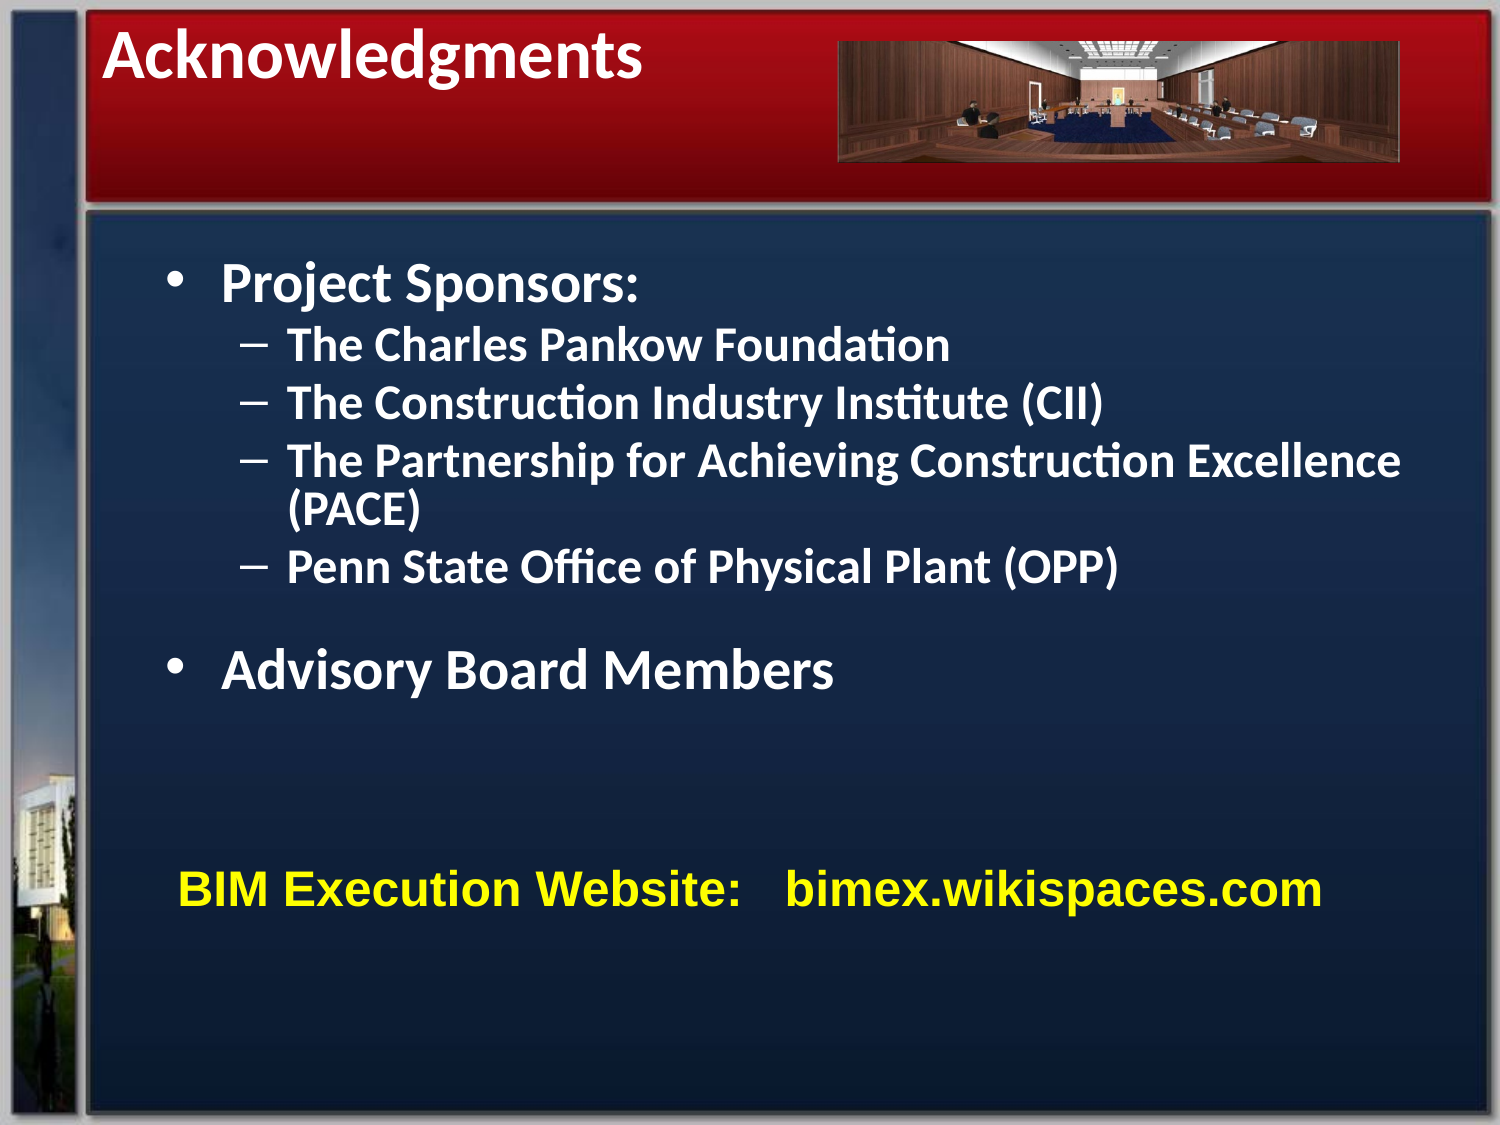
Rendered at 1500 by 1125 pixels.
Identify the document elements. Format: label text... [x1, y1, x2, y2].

text_box Acknowledgments [87, 0, 1500, 100]
picture [0, 0, 1500, 1125]
list Project Sponsors: The Charles Pankow Foundation The Construction Industry Institute (CII) The Partnership for Achieving Construction Excellence (PACE) Penn State Office of Physical Plant (OPP) Advisory Board Members [149, 249, 1463, 938]
text_box BIM Execution Website: bimex.wikispaces.com [162, 849, 1400, 924]
